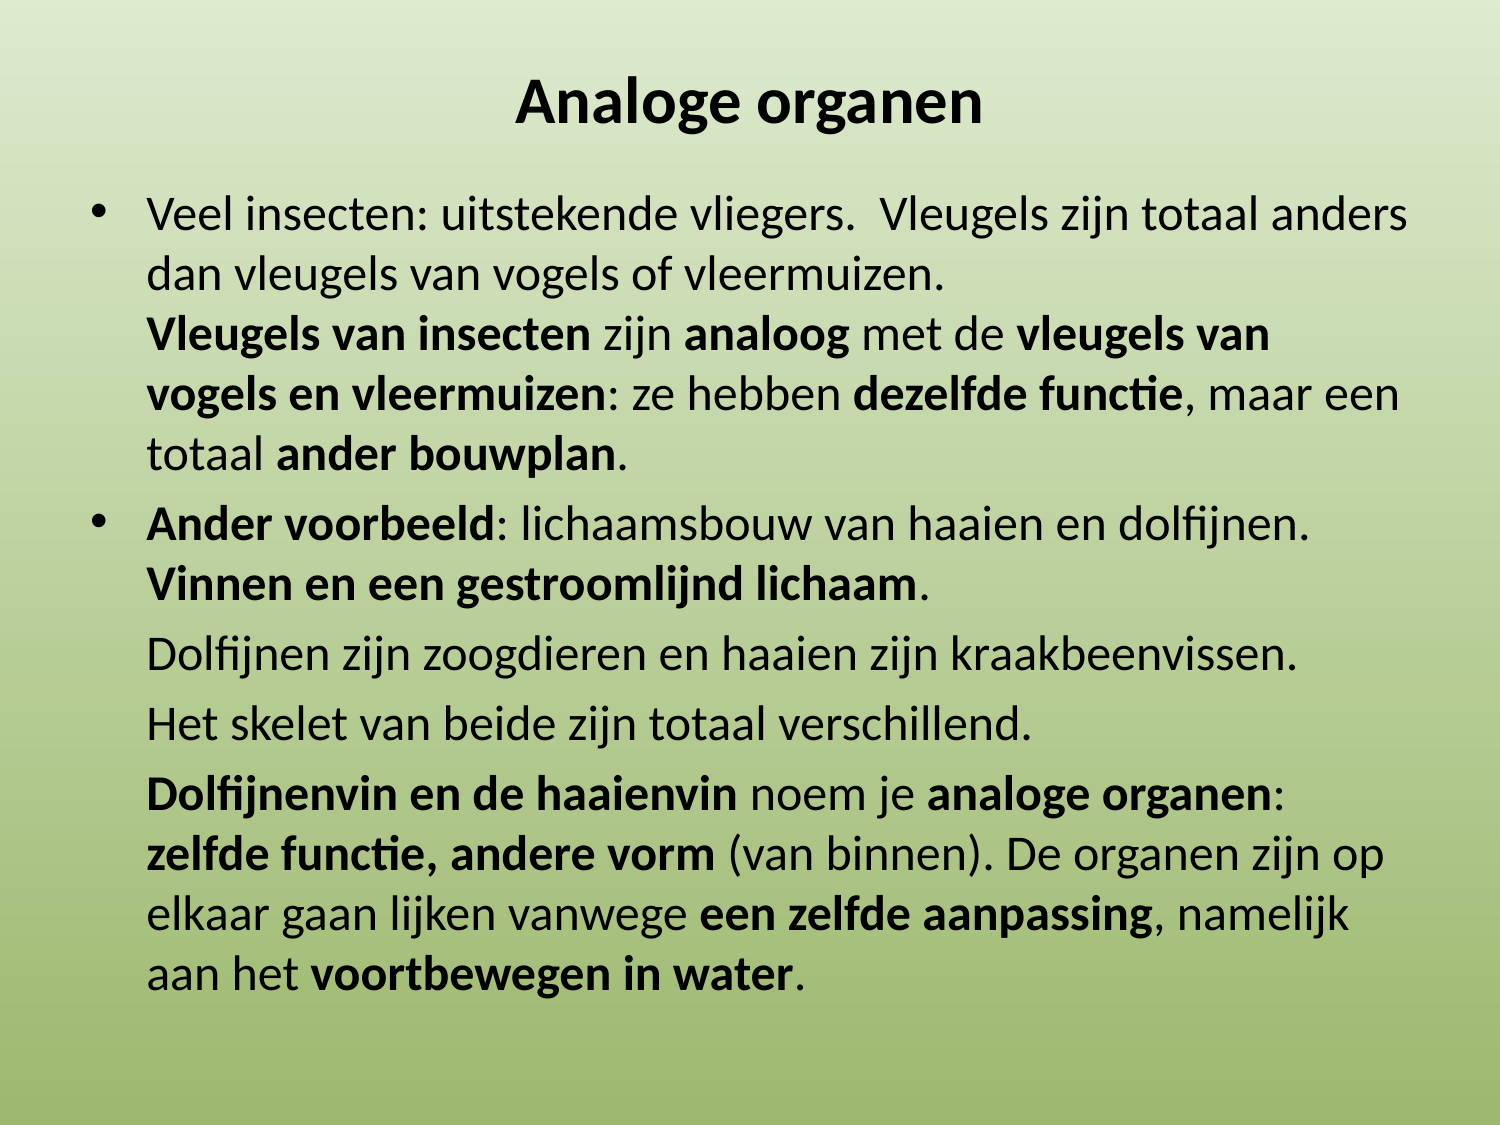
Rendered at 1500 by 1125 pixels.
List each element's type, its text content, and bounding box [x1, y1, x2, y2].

title Analoge organen [75, 45, 1425, 149]
list Veel insecten: uitstekende vliegers. Vleugels zijn totaal anders dan vleugels van vogels of vleermuizen. Vleugels van insecten zijn analoog met de vleugels van vogels en vleermuizen: ze hebben dezelfde functie, maar een totaal ander bouwplan. Ander voorbeeld: lichaamsbouw van haaien en dolfijnen. Vinnen en een gestroomlijnd lichaam. Dolfijnen zijn zoogdieren en haaien zijn kraakbeenvissen. Het skelet van beide zijn totaal verschillend. Dolfijnenvin en de haaienvin noem je analoge organen: zelfde functie, andere vorm (van binnen). De organen zijn op elkaar gaan lijken vanwege een zelfde aanpassing, namelijk aan het voortbewegen in water. [75, 172, 1425, 1083]
